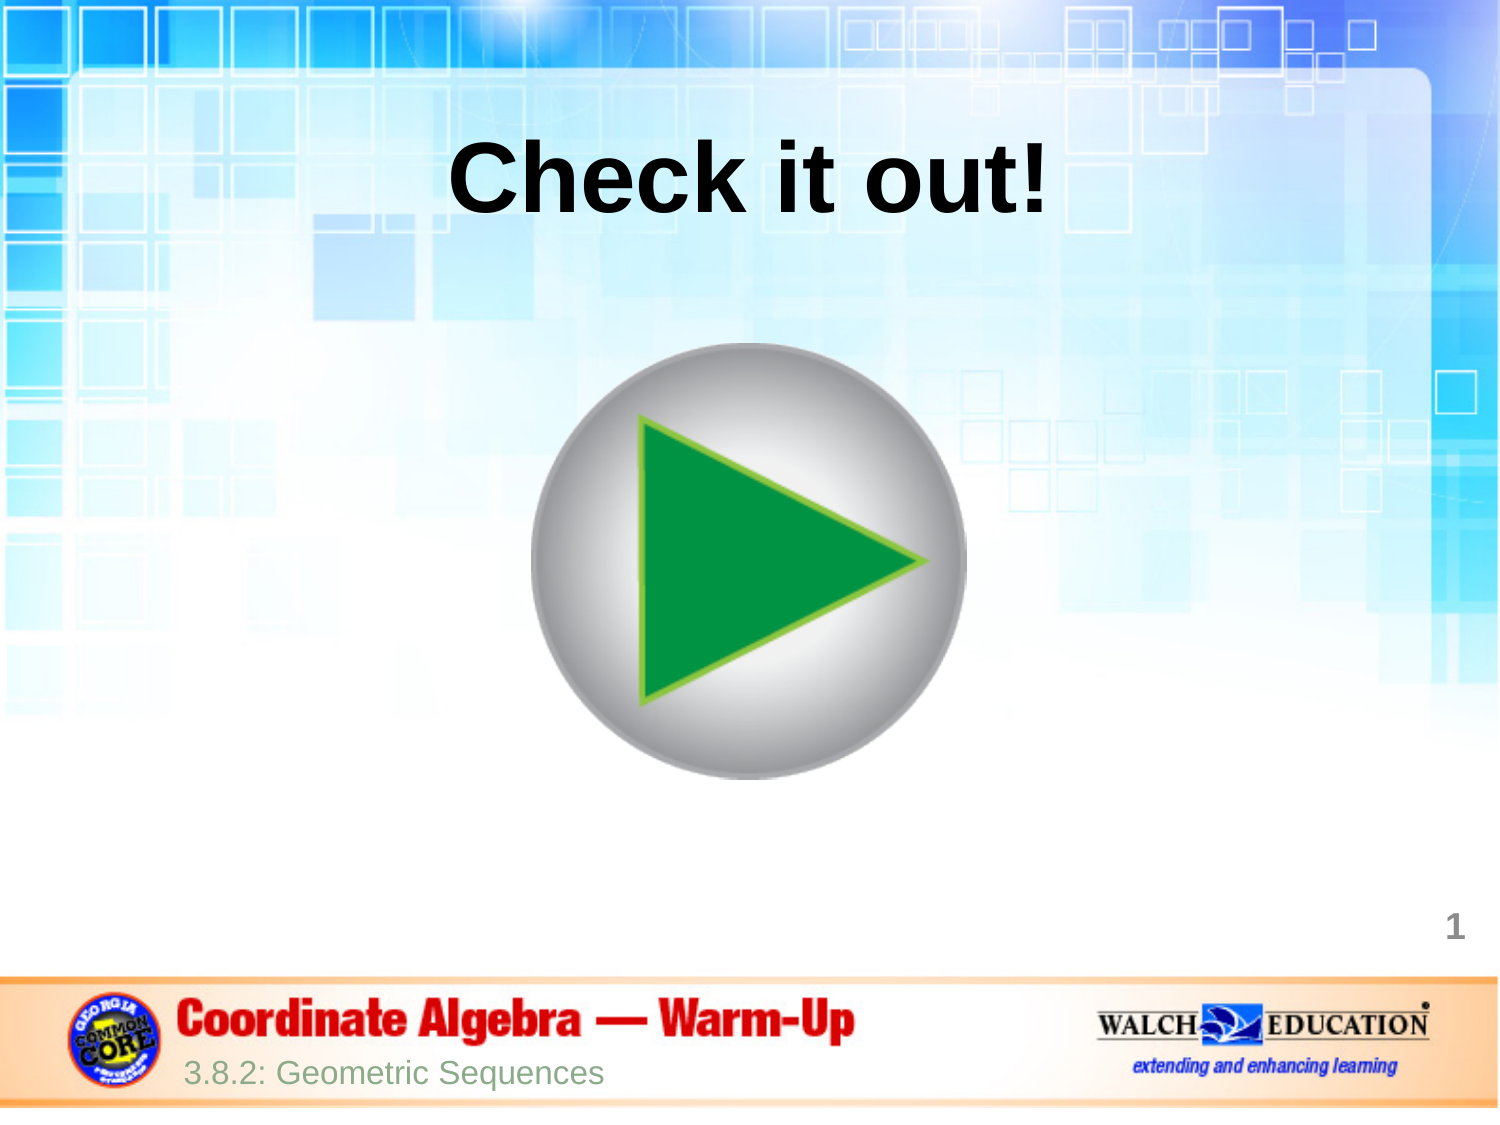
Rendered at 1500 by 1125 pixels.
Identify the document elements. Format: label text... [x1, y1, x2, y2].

footer 3.8.2: Geometric Sequences [168, 1048, 1067, 1094]
picture [0, 0, 1500, 1108]
slide_number 1 [1361, 901, 1481, 949]
subtitle Check it out! [105, 105, 1394, 925]
